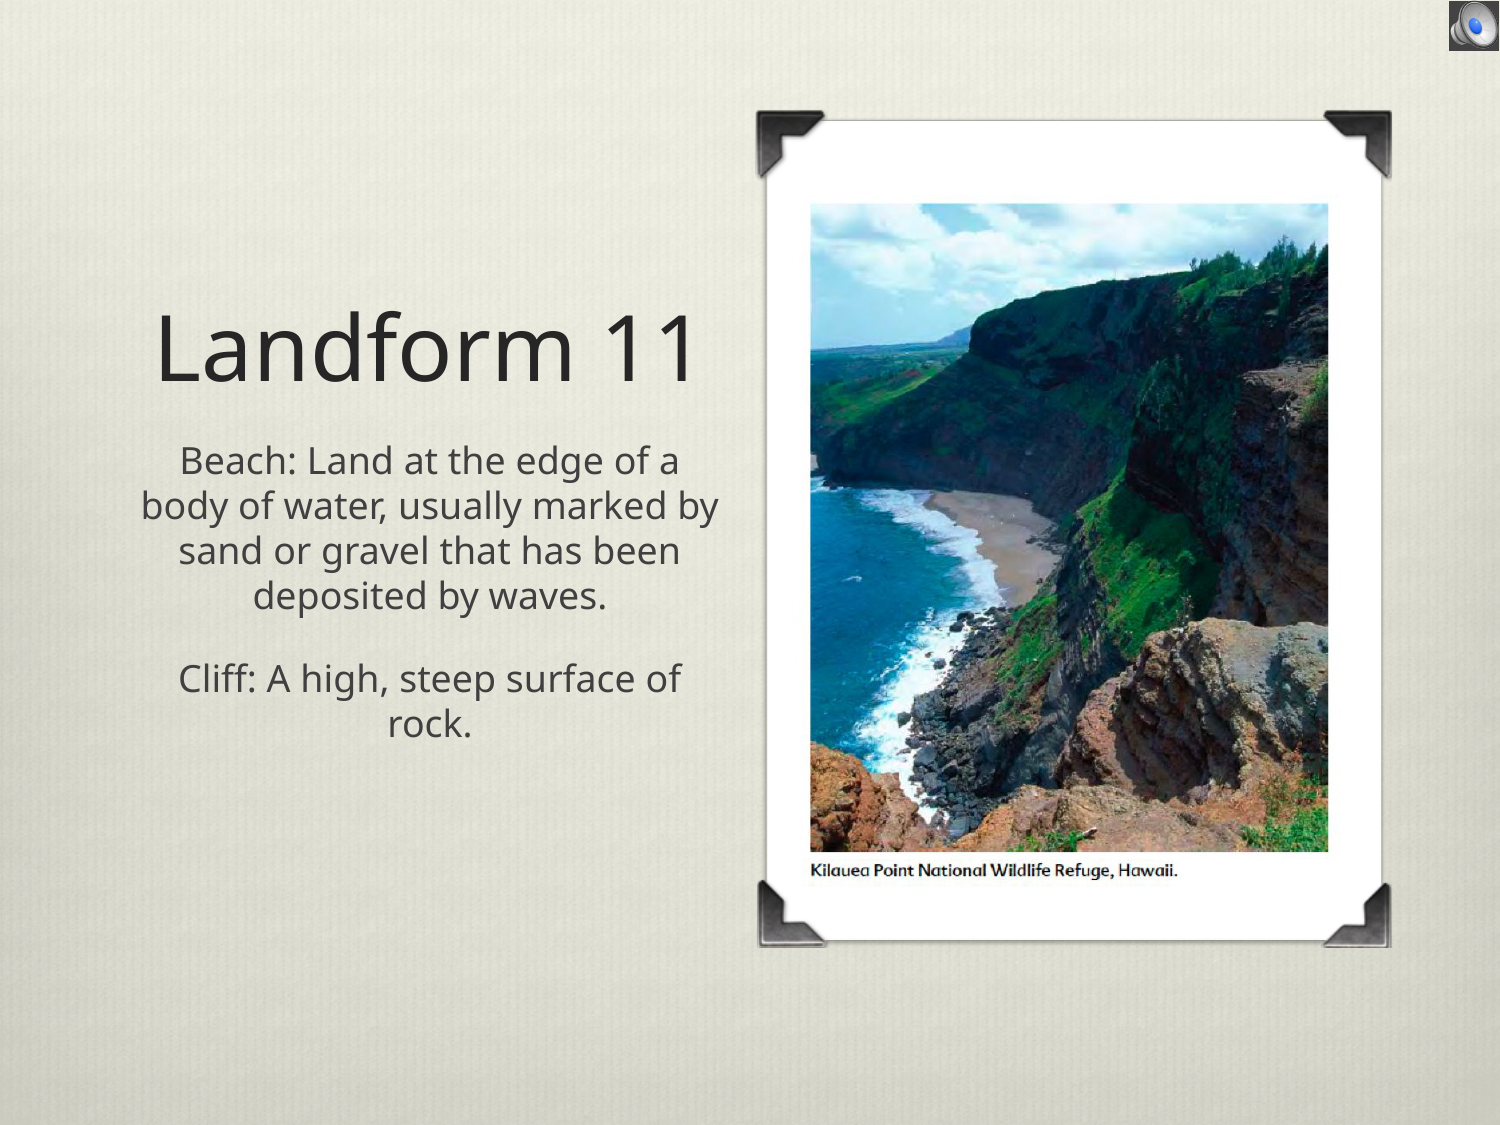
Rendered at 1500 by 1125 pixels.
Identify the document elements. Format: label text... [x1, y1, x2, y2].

list Beach: Land at the edge of a body of water, usually marked by sand or gravel that has been deposited by waves. Cliff: A high, steep surface of rock. [118, 429, 742, 944]
title Landform 11 [118, 187, 742, 408]
picture [753, 108, 1393, 948]
picture [1447, 0, 1500, 53]
